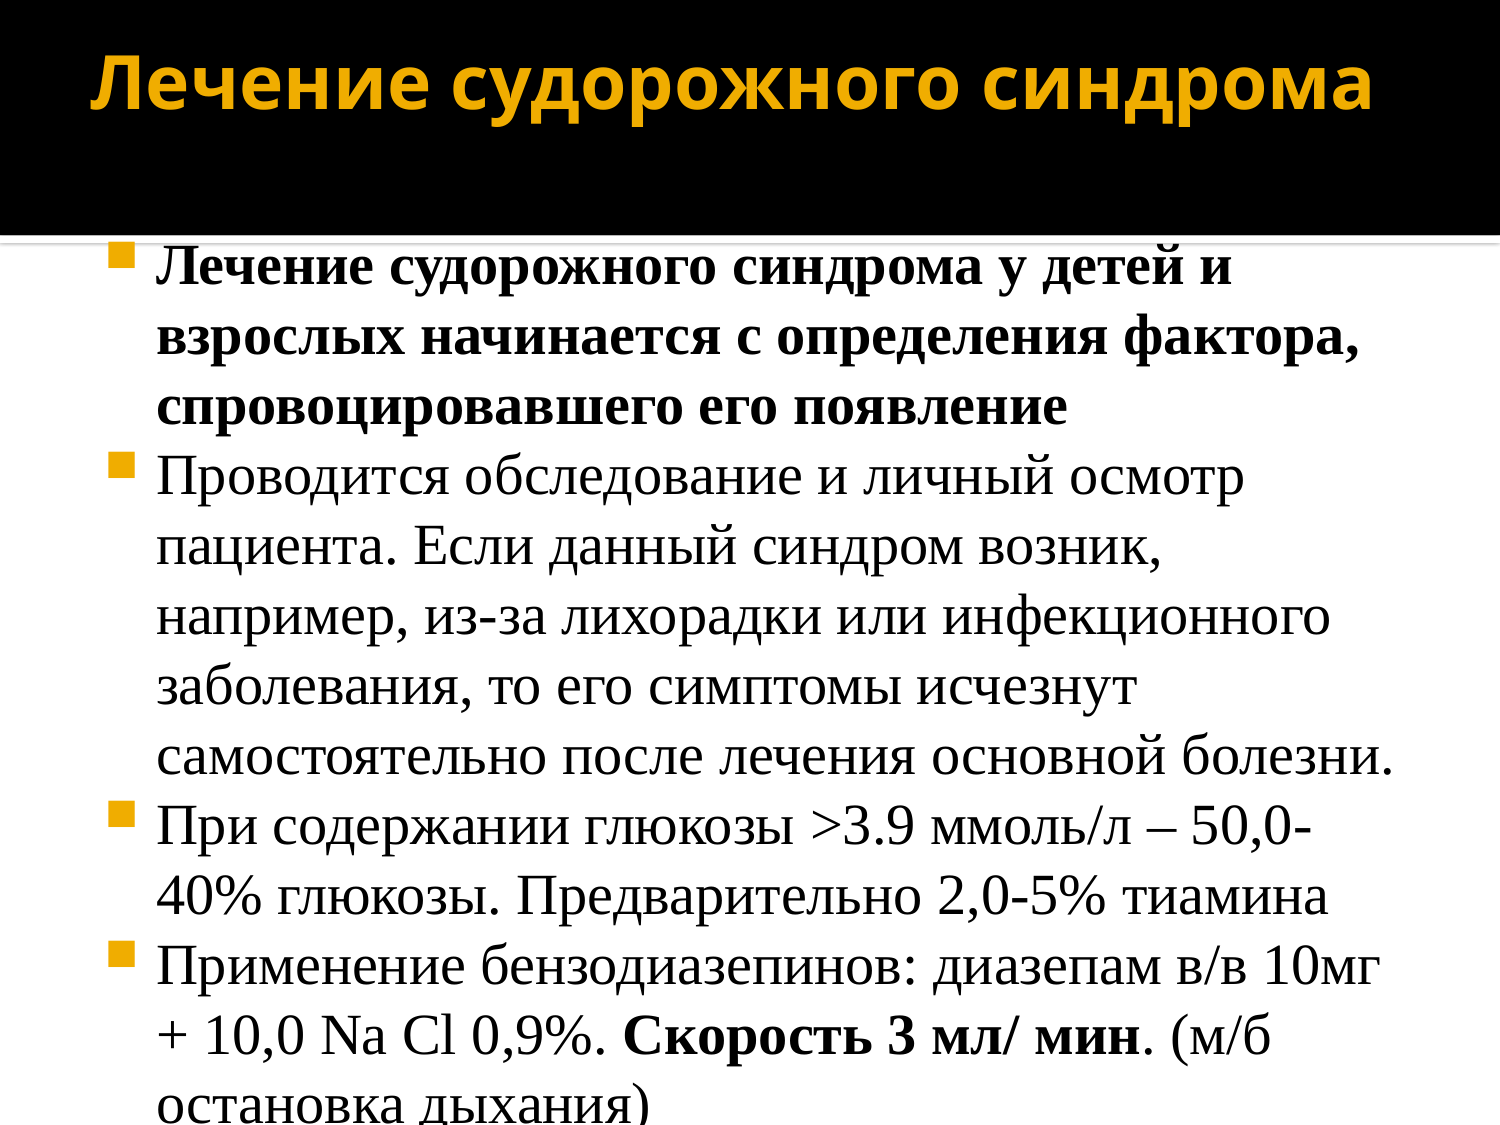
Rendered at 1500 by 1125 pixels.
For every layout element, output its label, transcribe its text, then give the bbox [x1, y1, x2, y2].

title Лечение судорожного синдрома [75, 25, 1425, 210]
list Лечение судорожного синдрома у детей и взрослых начинается с определения фактора, спровоцировавшего его появление Проводится обследование и личный осмотр пациента. Если данный синдром возник, например, из-за лихорадки или инфекционного заболевания, то его симптомы исчезнут самостоятельно после лечения основной болезни. При содержании глюкозы >3.9 ммоль/л – 50,0-40% глюкозы. Предварительно 2,0-5% тиамина Применение бензодиазепинов: диазепам в/в 10мг + 10,0 Na Cl 0,9%. Скорость 3 мл/ мин. (м/б остановка дыхания) [75, 210, 1425, 1055]
